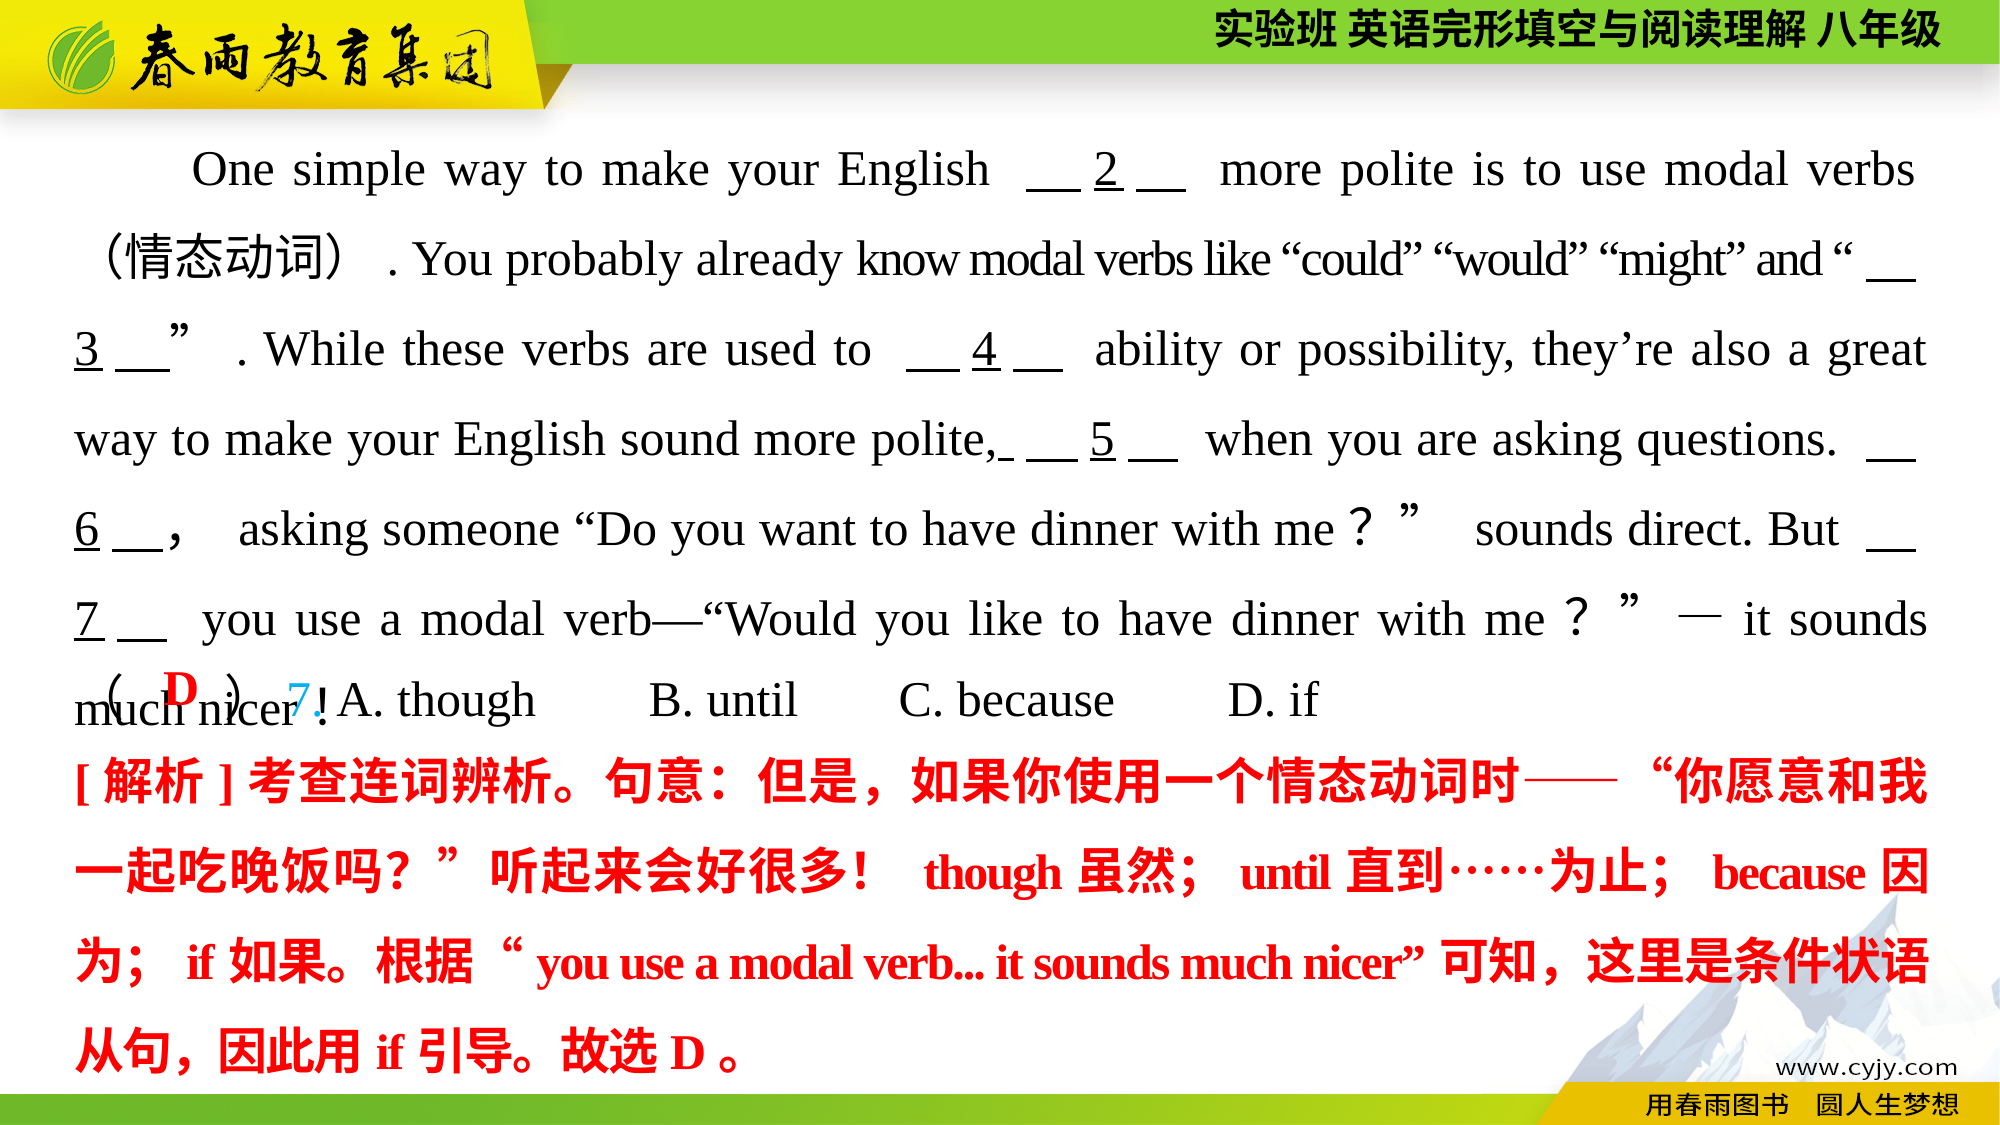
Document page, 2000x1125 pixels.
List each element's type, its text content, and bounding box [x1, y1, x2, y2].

text_box （ ）7. A. though B. until C. because D. if [59, 629, 1944, 711]
list One simple way to make your English 2 more polite is to use modal verbs（情态动词）. You probably already know modal verbs like “could” “would” “might” and “ 3 ”. While these verbs are used to 4 ability or possibility, they’re also a great way to make your English sound more polite, 5 when you are asking questions. 6 ， asking someone “Do you want to have dinner with me？” sounds direct. But 7 you use a modal verb—“Would you like to have dinner with me？”—it sounds much nicer！ [59, 97, 1944, 629]
picture [0, 0, 2000, 1125]
text_box D [148, 647, 215, 711]
text_box [解析]考查连词辨析。句意：但是，如果你使用一个情态动词时——“你愿意和我一起吃晚饭吗？”听起来会好很多！ though虽然；until直到……为止；because因为；if如果。根据“you use a modal verb... it sounds much nicer”可知，这里是条件状语从句，因此用if引导。故选D。 [59, 711, 1944, 1087]
